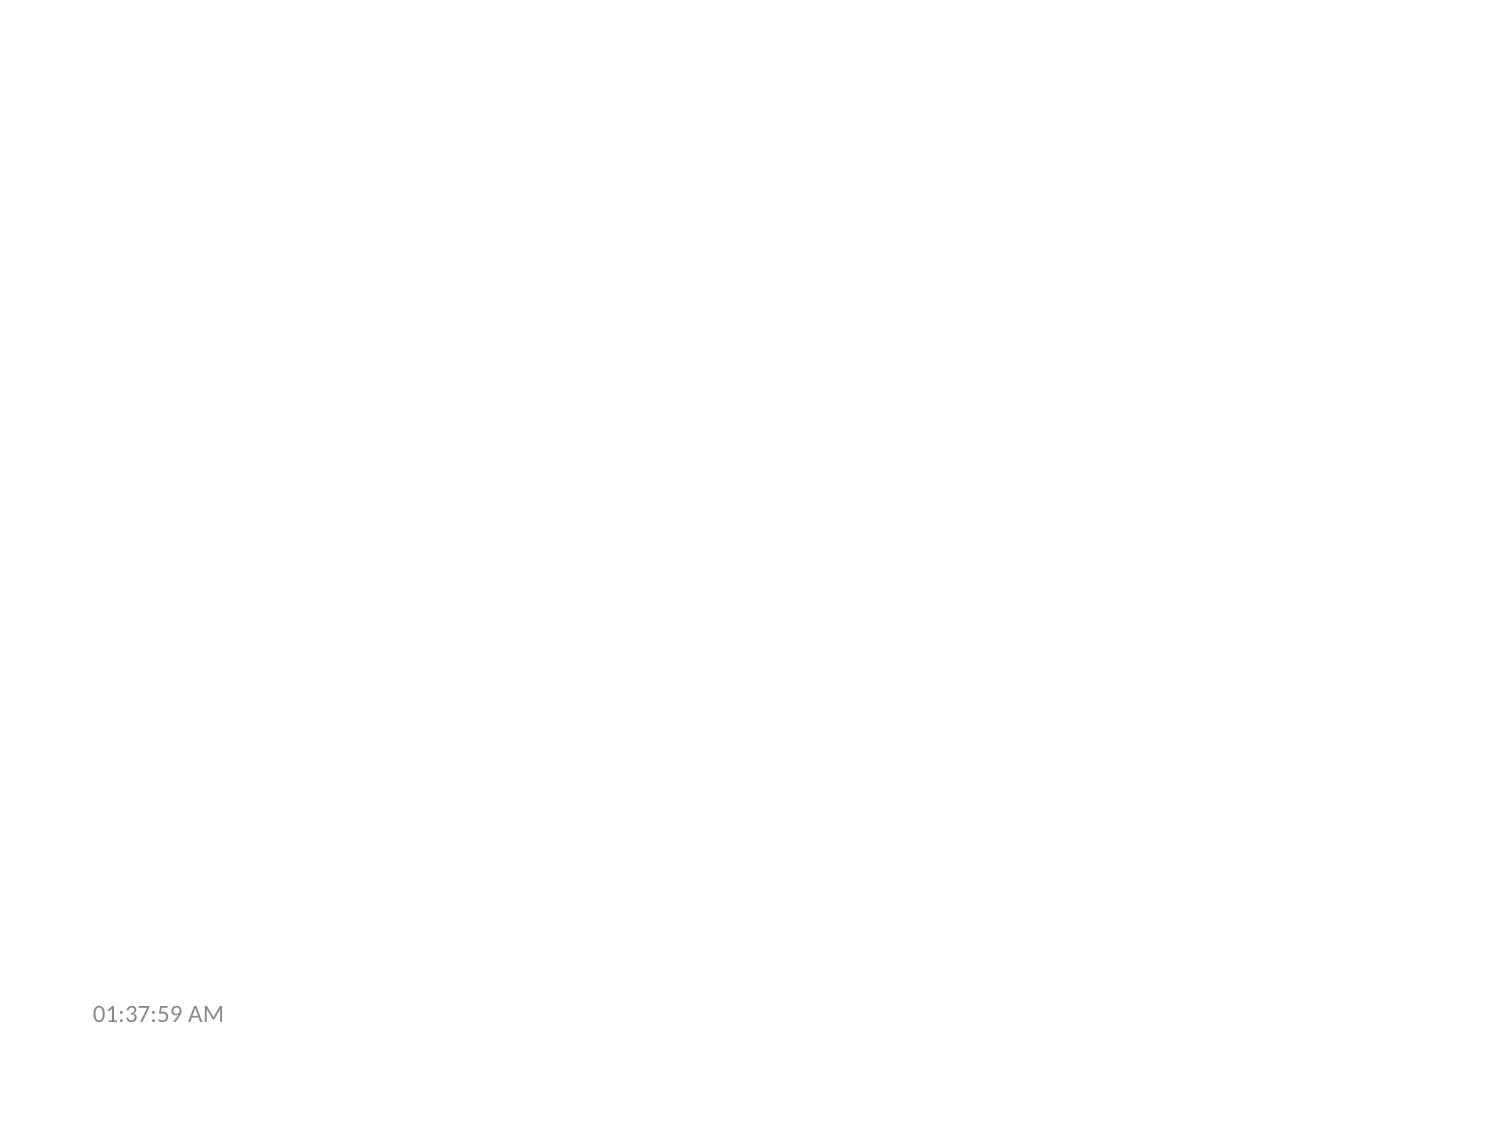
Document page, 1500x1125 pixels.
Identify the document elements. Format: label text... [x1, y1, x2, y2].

text_box 3:35:09 PM [77, 982, 428, 1043]
